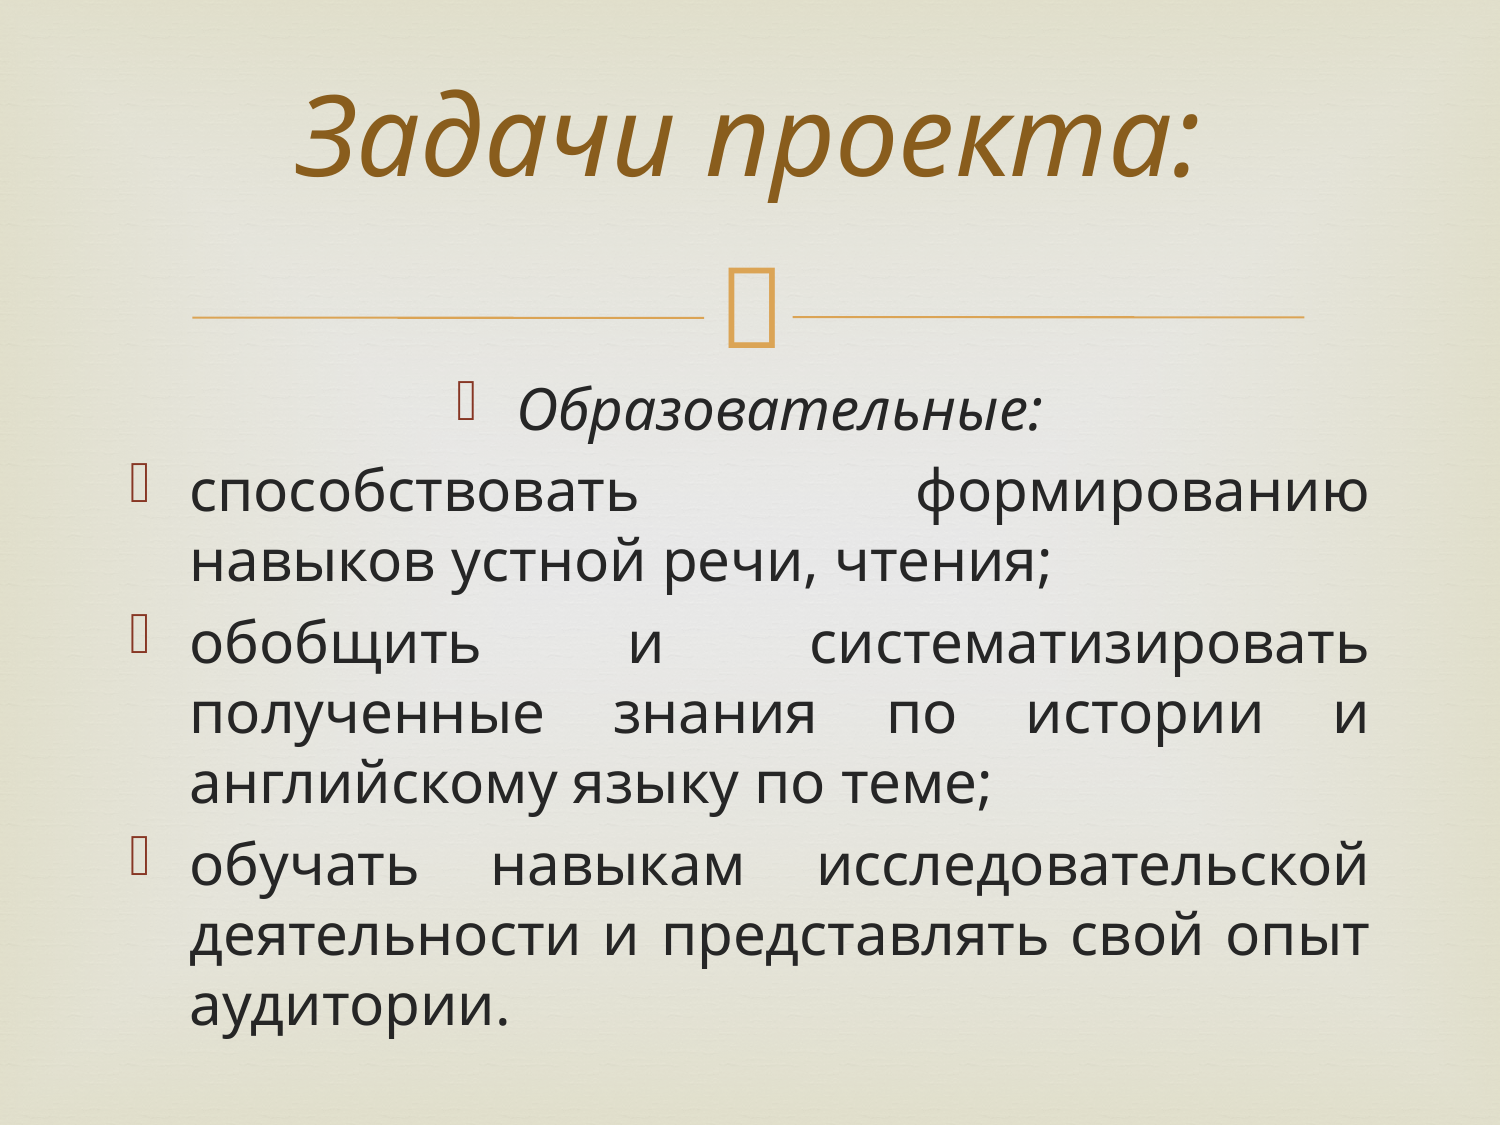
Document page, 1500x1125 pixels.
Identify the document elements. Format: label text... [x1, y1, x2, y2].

list Образовательные: способствовать формированию навыков устной речи, чтения; обобщить и систематизировать полученные знания по истории и английскому языку по теме; обучать навыкам исследовательской деятельности и представлять свой опыт аудитории. [114, 302, 1386, 1005]
title Задачи проекта: [112, 42, 1386, 220]
